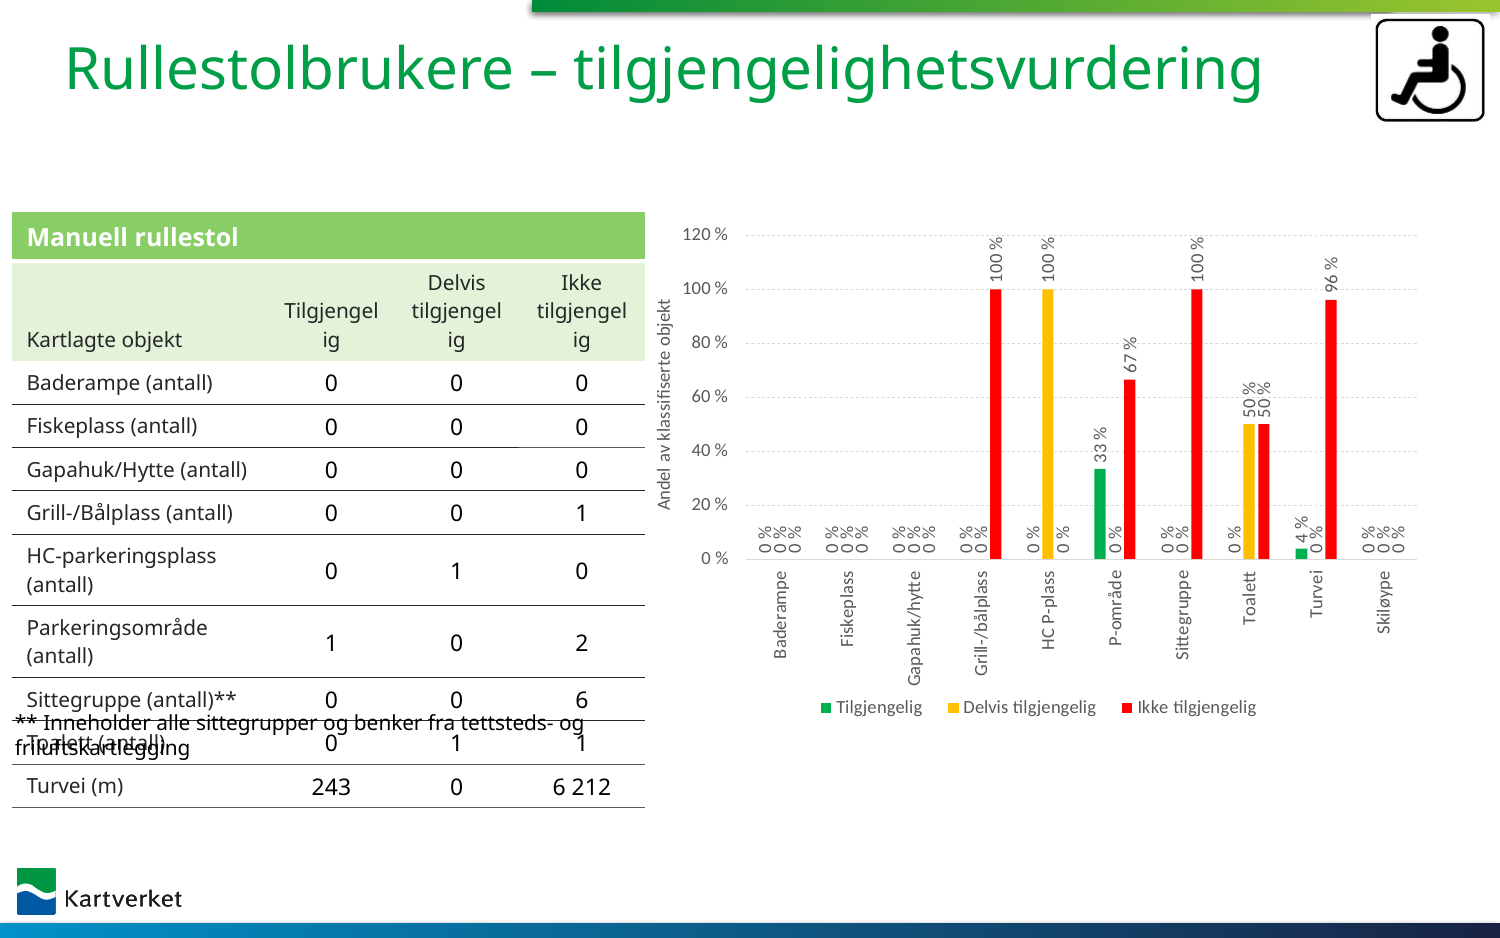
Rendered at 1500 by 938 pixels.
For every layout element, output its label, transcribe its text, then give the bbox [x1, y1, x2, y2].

table_cell Sittegruppe (antall)** [12, 678, 269, 702]
table_cell 0 [269, 405, 394, 447]
table_cell Ikke tilgjengelig [519, 263, 638, 361]
table_cell 6 [519, 678, 638, 702]
table_cell Gapahuk/Hytte (antall) [12, 448, 269, 490]
table_cell 0 [519, 535, 638, 605]
table_cell 0 [269, 678, 394, 702]
table_cell 0 [394, 768, 519, 807]
text_box Rullestolbrukere – tilgjengelighetsvurdering [49, 12, 1372, 109]
table_cell 2 [519, 606, 638, 677]
table_cell 0 [519, 361, 638, 404]
text_box ** Inneholder alle sittegrupper og benker fra tettsteds- og friluftskartlegging [0, 702, 745, 768]
table_cell Parkeringsområde (antall) [12, 606, 269, 677]
table_cell Grill-/Bålplass (antall) [12, 491, 269, 534]
table_cell 1 [394, 535, 519, 605]
table_header Manuell rullestol [12, 212, 645, 259]
table_cell Fiskeplass (antall) [12, 405, 269, 447]
table_cell 0 [519, 405, 638, 447]
table_cell Baderampe (antall) [12, 361, 269, 404]
table_cell 1 [519, 491, 638, 534]
table_cell 0 [269, 448, 394, 490]
table_cell 0 [394, 491, 519, 534]
table_cell 0 [394, 405, 519, 447]
table_cell 0 [394, 448, 519, 490]
table_cell 1 [269, 606, 394, 677]
table_cell 0 [394, 606, 519, 677]
table_cell Kartlagte objekt [12, 263, 269, 361]
table_cell 243 [269, 768, 394, 807]
table_cell 0 [269, 361, 394, 404]
table_cell 0 [269, 535, 394, 605]
picture [643, 218, 1427, 728]
picture [1371, 13, 1491, 127]
table_cell 6 212 [519, 768, 645, 807]
table_cell HC-parkeringsplass (antall) [12, 535, 269, 605]
table_cell 0 [394, 678, 519, 702]
table_cell Tilgjengelig [269, 263, 394, 361]
table_cell 0 [519, 448, 638, 490]
table_cell Turvei (m) [12, 768, 269, 807]
table_cell 0 [394, 361, 519, 404]
table_cell 0 [269, 491, 394, 534]
table_cell Delvis tilgjengelig [394, 263, 519, 361]
